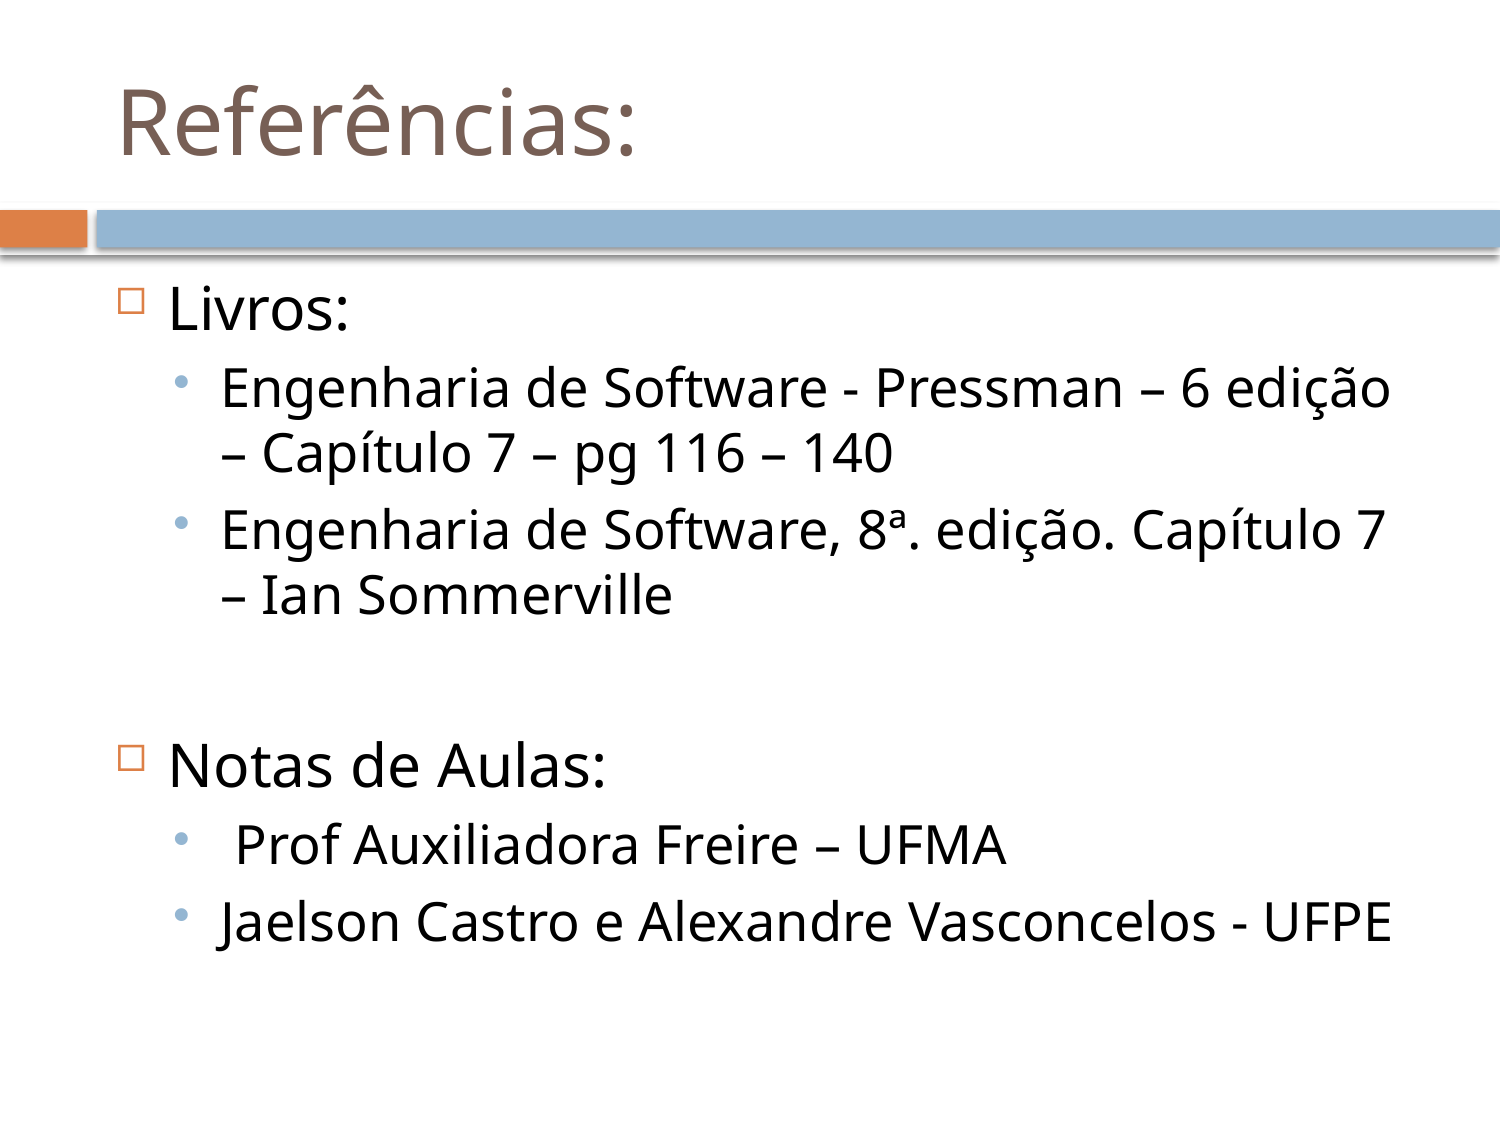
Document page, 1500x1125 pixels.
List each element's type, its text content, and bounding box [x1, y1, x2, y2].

list Livros: Engenharia de Software - Pressman – 6 edição – Capítulo 7 – pg 116 – 140 Engenharia de Software, 8ª. edição. Capítulo 7 – Ian Sommerville Notas de Aulas: Prof Auxiliadora Freire – UFMA Jaelson Castro e Alexandre Vasconcelos - UFPE [100, 262, 1438, 1000]
title Referências: [100, 37, 1438, 200]
